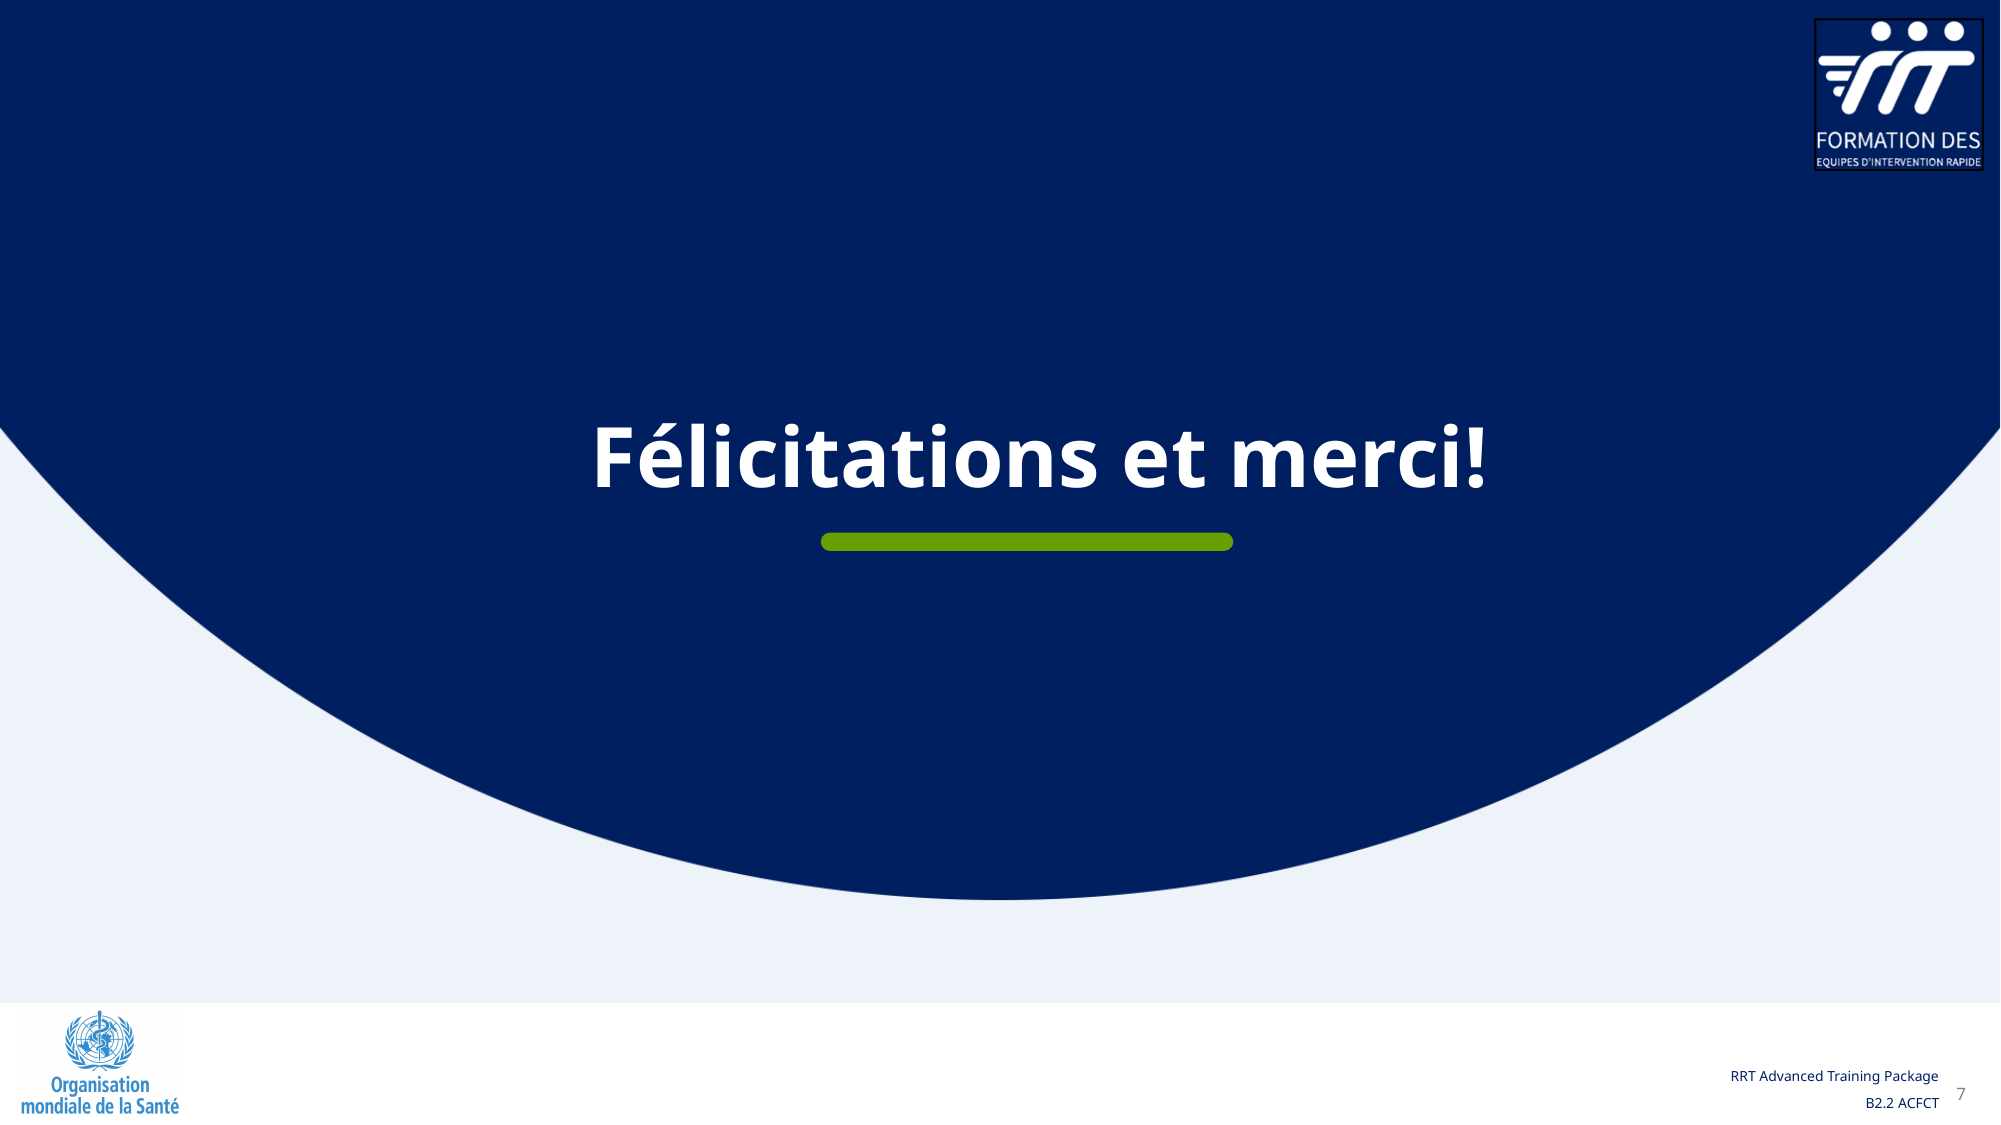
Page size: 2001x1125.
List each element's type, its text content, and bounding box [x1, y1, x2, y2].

picture [0, 0, 2001, 1003]
list Félicitations et merci! [108, 306, 1971, 615]
picture [20, 1009, 180, 1115]
